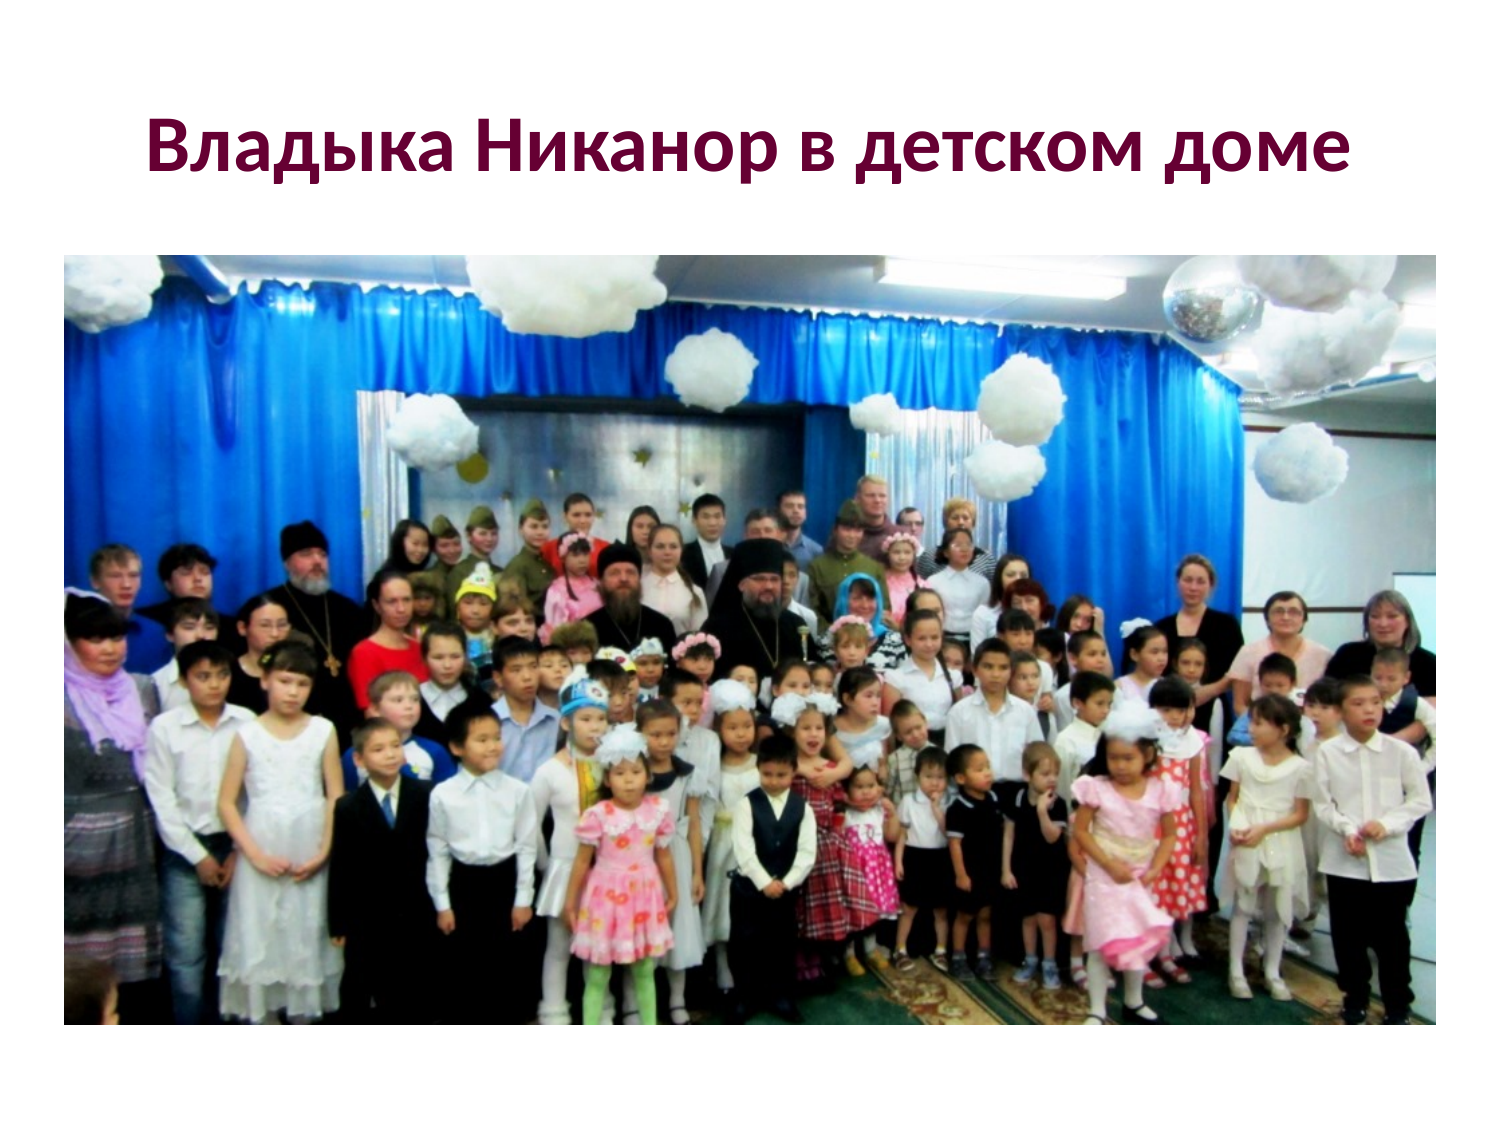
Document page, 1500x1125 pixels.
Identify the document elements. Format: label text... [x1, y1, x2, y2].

title Владыка Никанор в детском доме [75, 45, 1425, 233]
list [64, 255, 1436, 1025]
